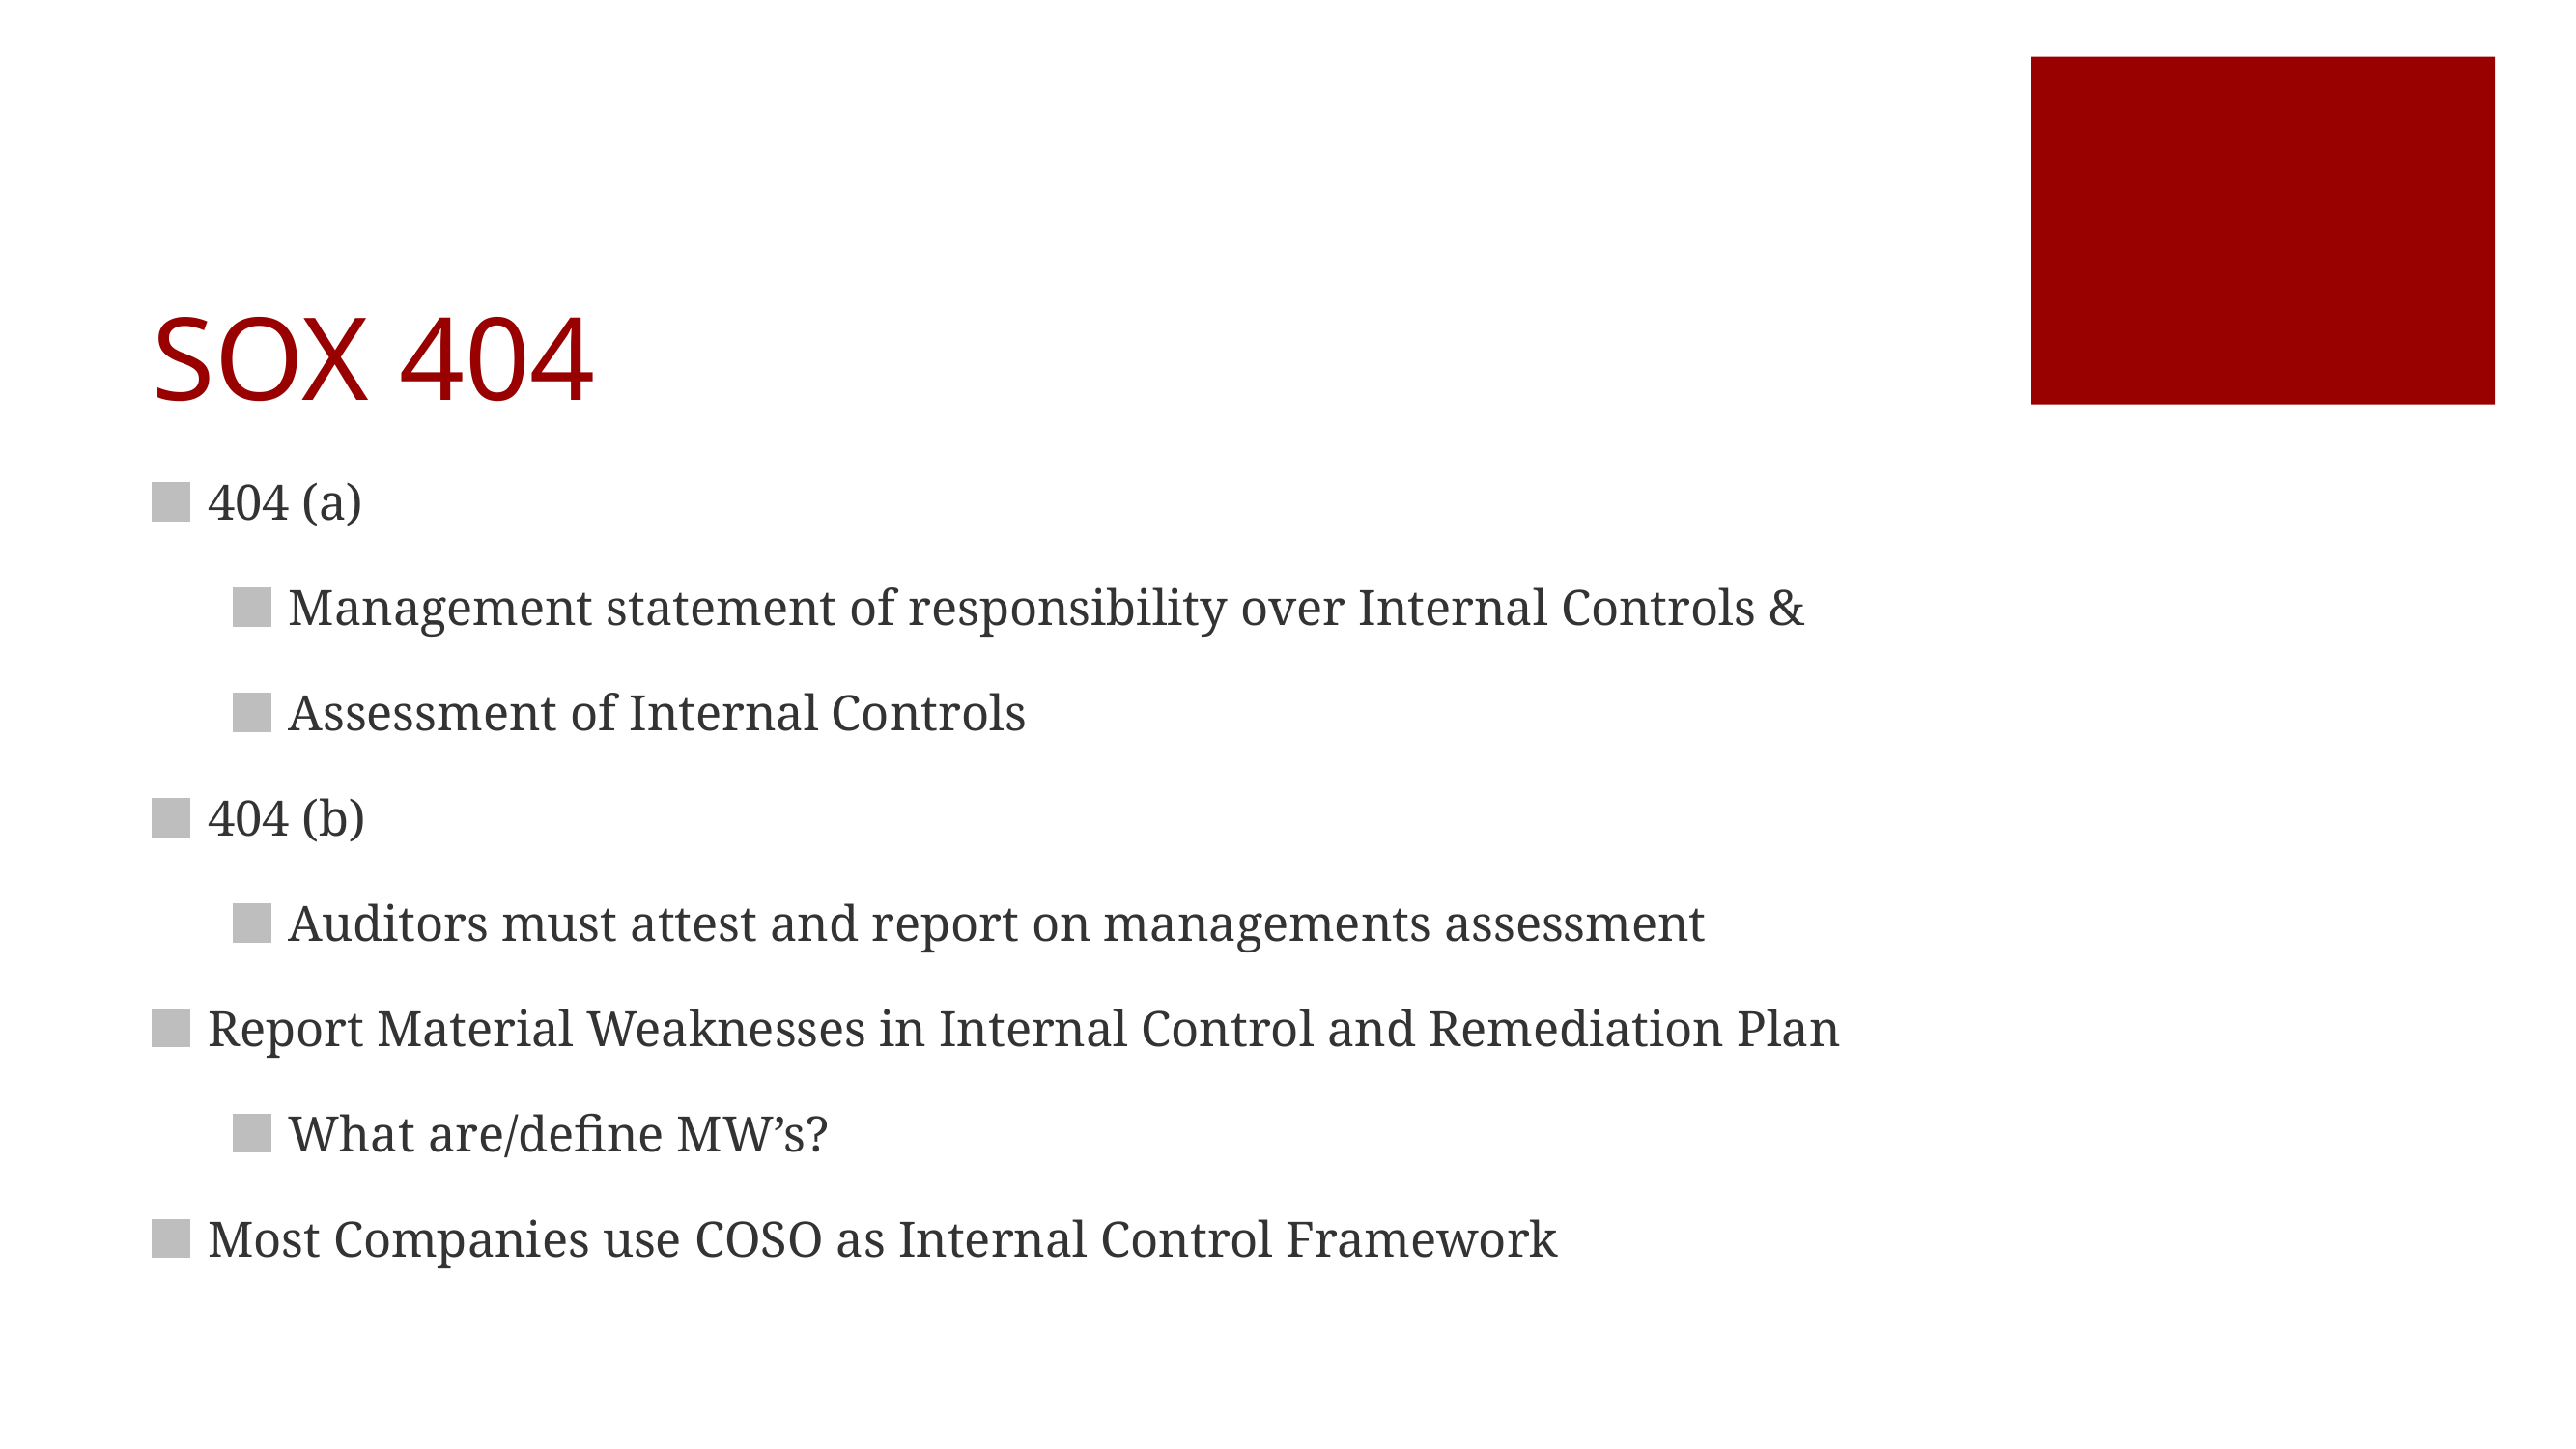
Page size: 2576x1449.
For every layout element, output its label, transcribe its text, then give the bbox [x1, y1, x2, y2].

picture [233, 587, 271, 627]
title SOX 404 [128, 193, 1963, 435]
picture [152, 1219, 190, 1258]
picture [233, 693, 271, 732]
picture [152, 798, 190, 838]
picture [233, 1114, 271, 1152]
list 404 (a) Management statement of responsibility over Internal Controls & Assessment of Internal Controls 404 (b) Auditors must attest and report on managements assessment Report Material Weaknesses in Internal Control and Remediation Plan What are/define MW’s? Most Companies use COSO as Internal Control Framework [128, 467, 1963, 1294]
picture [233, 903, 271, 943]
picture [152, 482, 190, 522]
picture [152, 1009, 190, 1047]
